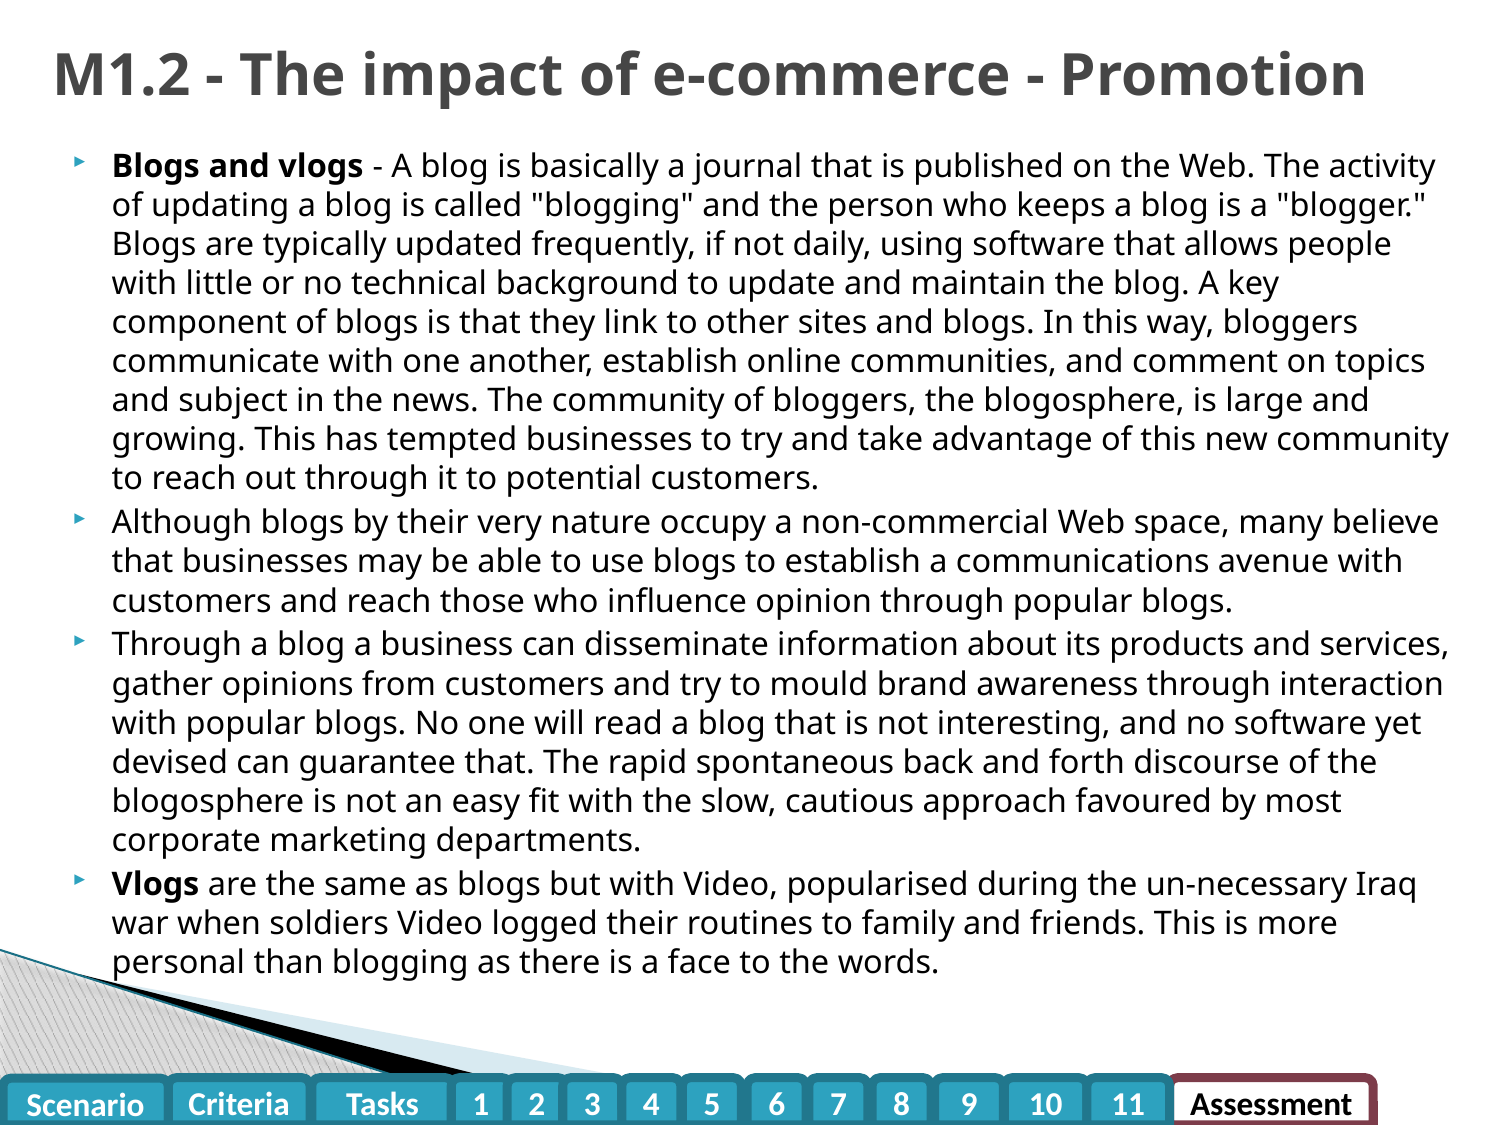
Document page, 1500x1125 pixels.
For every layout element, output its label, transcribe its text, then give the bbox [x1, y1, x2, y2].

title M1.2 - The impact of e-commerce - Promotion [37, 19, 1471, 126]
list Blogs and vlogs - A blog is basically a journal that is published on the Web. The activity of updating a blog is called "blogging" and the person who keeps a blog is a "blogger." Blogs are typically updated frequently, if not daily, using software that allows people with little or no technical background to update and maintain the blog. A key component of blogs is that they link to other sites and blogs. In this way, bloggers communicate with one another, establish online communities, and comment on topics and subject in the news. The community of bloggers, the blogosphere, is large and growing. This has tempted businesses to try and take advantage of this new community to reach out through it to potential customers. Although blogs by their very nature occupy a non-commercial Web space, many believe that businesses may be able to use blogs to establish a communications avenue with customers and reach those who influence opinion through popular blogs. Through a blog a business can disseminate information about its products and services, gather opinions from customers and try to mould brand awareness through interaction with popular blogs. No one will read a blog that is not interesting, and no software yet devised can guarantee that. The rapid spontaneous back and forth discourse of the blogosphere is not an easy fit with the slow, cautious approach favoured by most corporate marketing departments. Vlogs are the same as blogs but with Video, popularised during the un-necessary Iraq war when soldiers Video logged their routines to family and friends. This is more personal than blogging as there is a face to the words. [41, 137, 1471, 1024]
